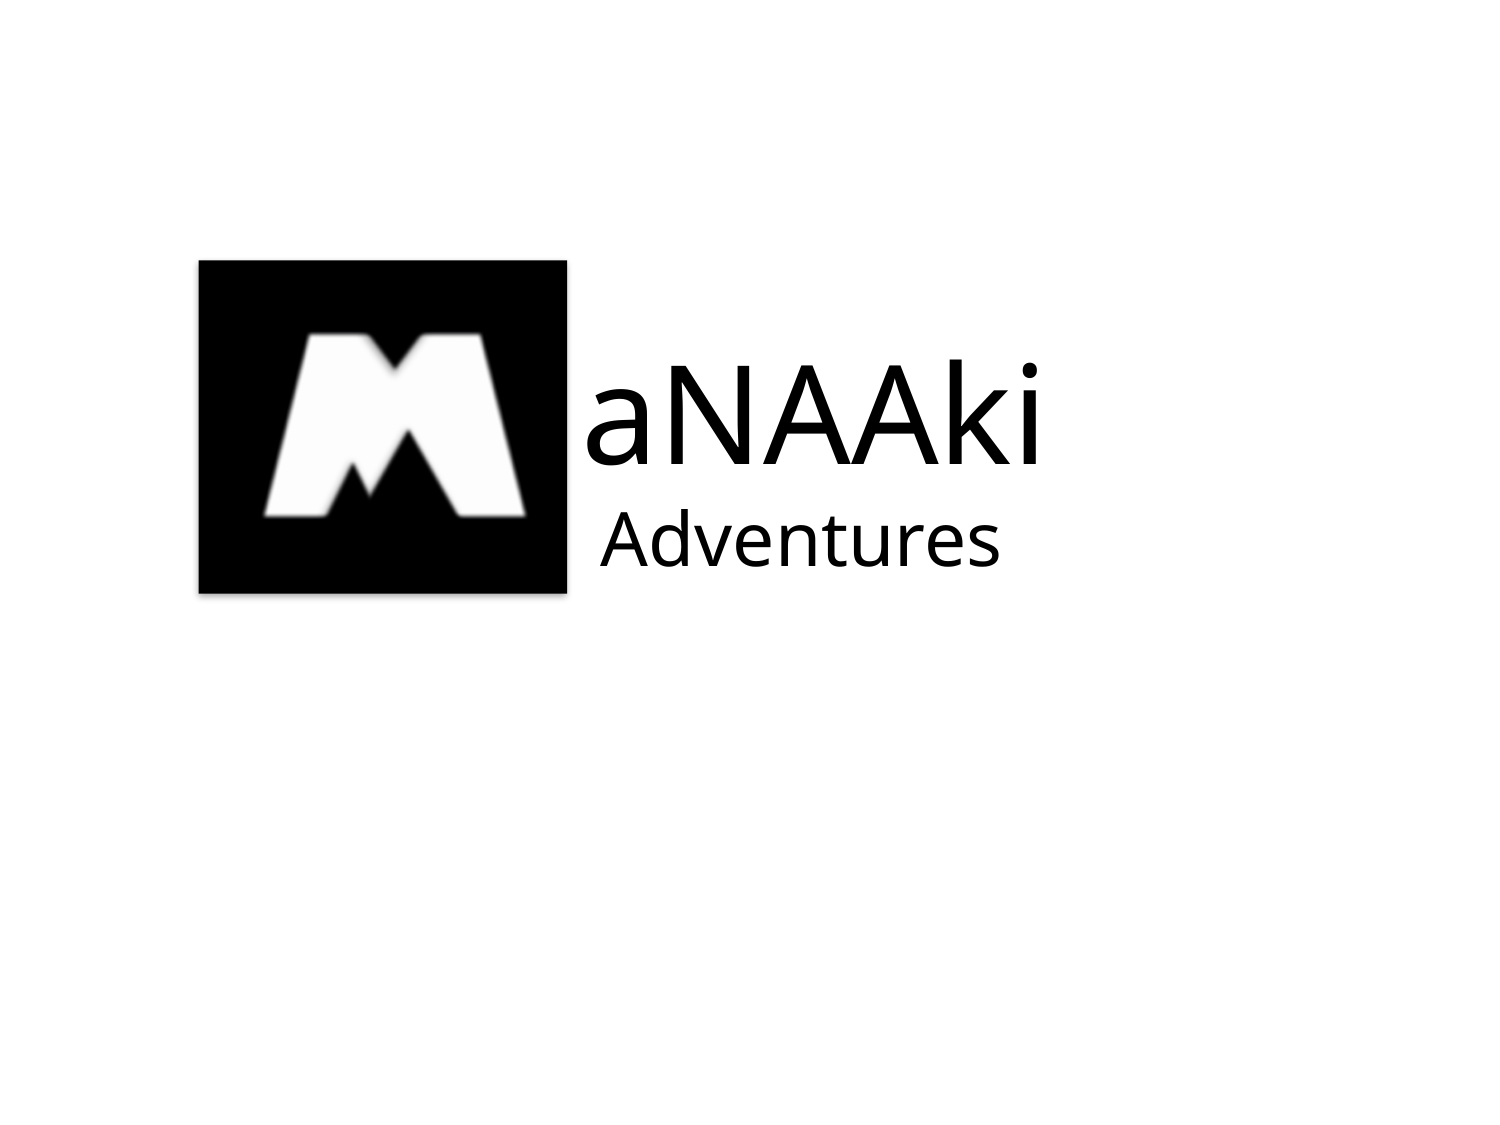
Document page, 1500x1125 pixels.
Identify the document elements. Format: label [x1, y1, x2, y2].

text_box [198, 260, 1260, 601]
